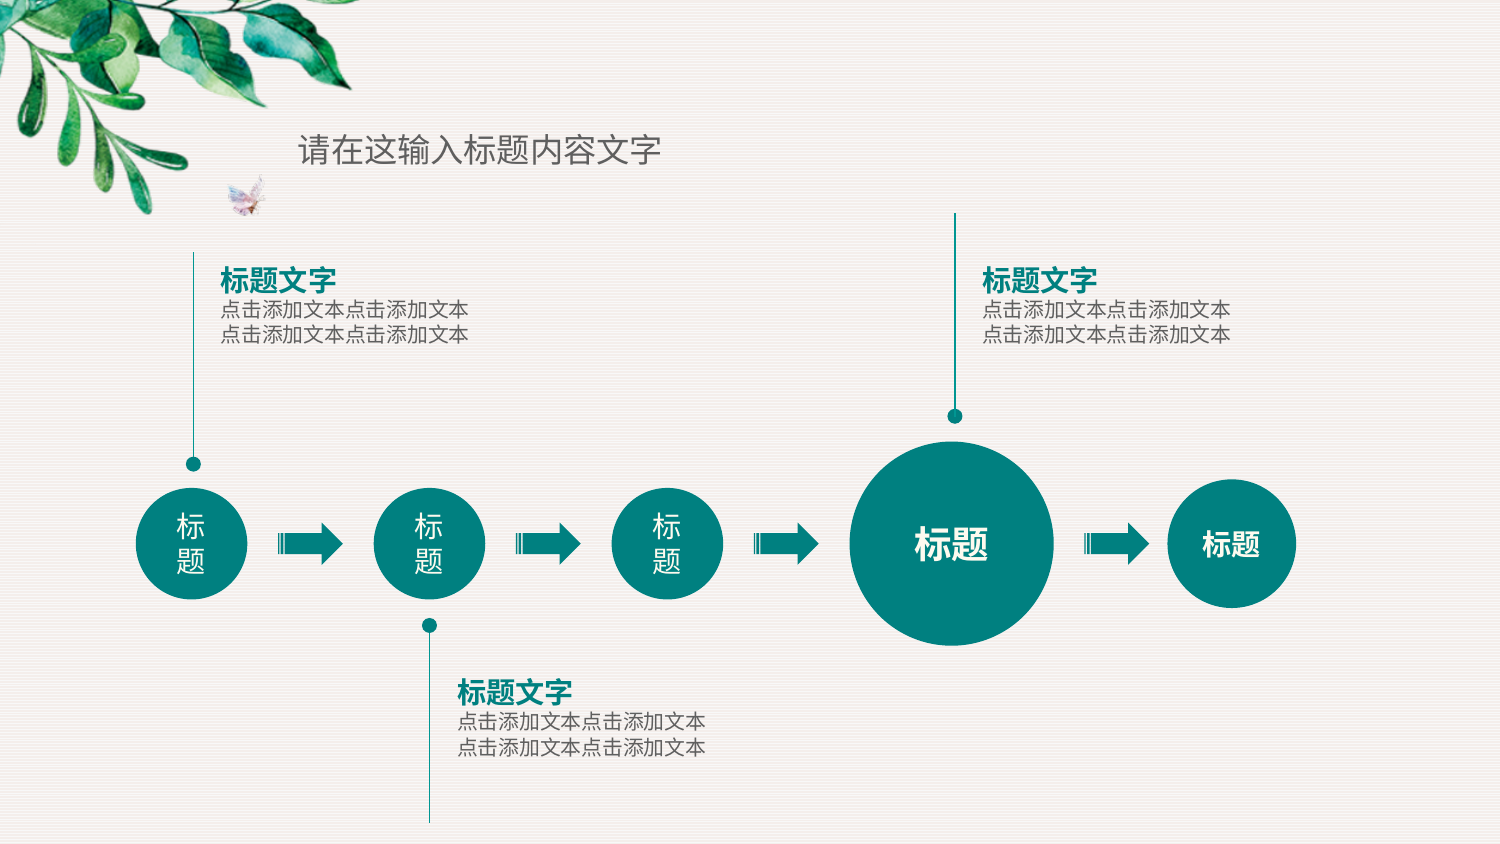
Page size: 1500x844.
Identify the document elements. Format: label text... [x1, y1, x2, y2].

text_box [276, 520, 345, 567]
text_box 标题 [609, 485, 726, 602]
text_box 标题 [133, 485, 250, 602]
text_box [947, 212, 1271, 424]
text_box 标题 [1165, 477, 1299, 611]
text_box 标题 [847, 439, 1056, 648]
picture [0, 0, 385, 245]
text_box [185, 251, 510, 472]
text_box 标题 [371, 517, 488, 602]
text_box 请在这输入标题内容文字 [427, 122, 918, 177]
text_box [1082, 520, 1152, 567]
text_box [752, 520, 821, 567]
text_box [514, 520, 583, 567]
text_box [421, 617, 746, 824]
